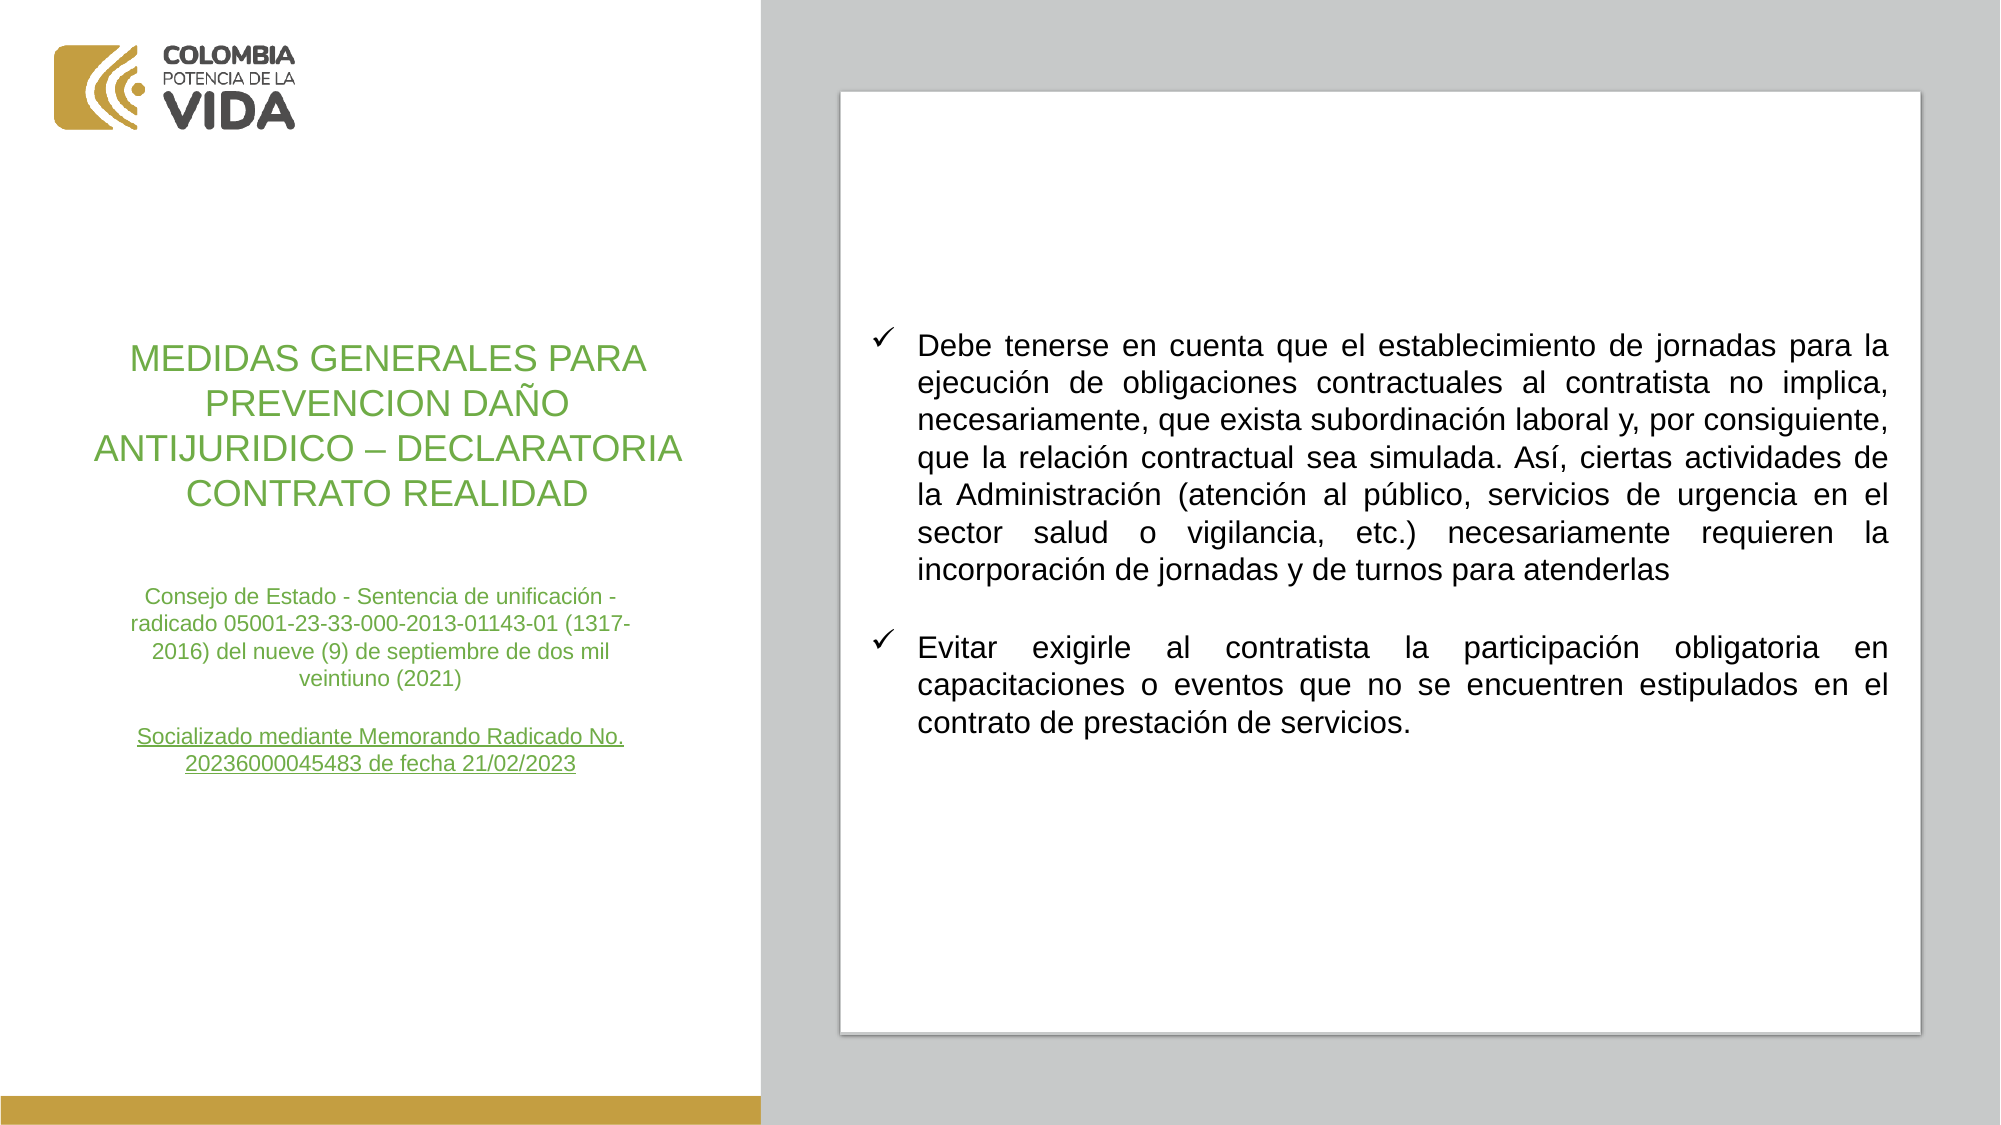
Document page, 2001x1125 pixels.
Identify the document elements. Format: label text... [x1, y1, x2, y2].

picture [0, 0, 760, 1125]
text_box Consejo de Estado - Sentencia de unificación - radicado 05001-23-33-000-2013-01143-01 (1317-2016) del nueve (9) de septiembre de dos mil veintiuno (2021)​ Socializado mediante Memorando Radicado No. 20236000045483 de fecha 21/02/2023 [105, 579, 655, 805]
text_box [760, 0, 2000, 1125]
text_box MEDIDAS GENERALES PARA PREVENCION DAÑO ANTIJURIDICO – DECLARATORIA CONTRATO REALIDAD [79, 332, 694, 514]
